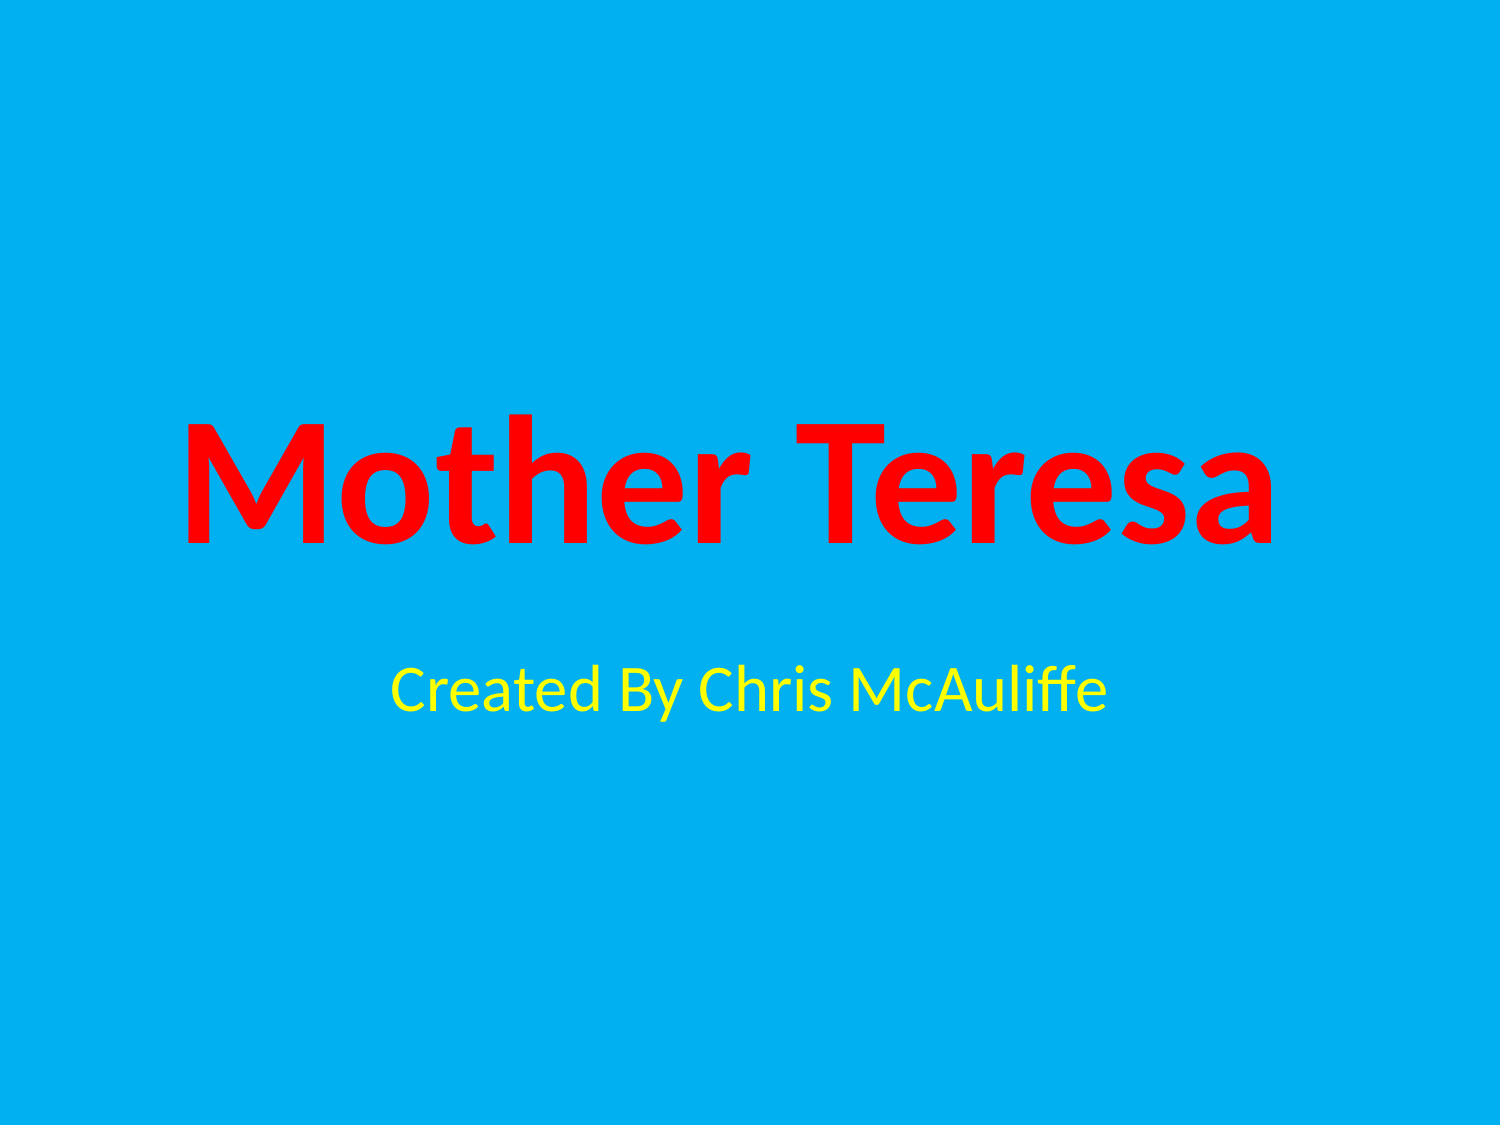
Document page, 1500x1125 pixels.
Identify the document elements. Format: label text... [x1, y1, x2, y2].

title Mother Teresa [112, 349, 1388, 591]
subtitle Created By Chris McAuliffe [225, 637, 1275, 925]
